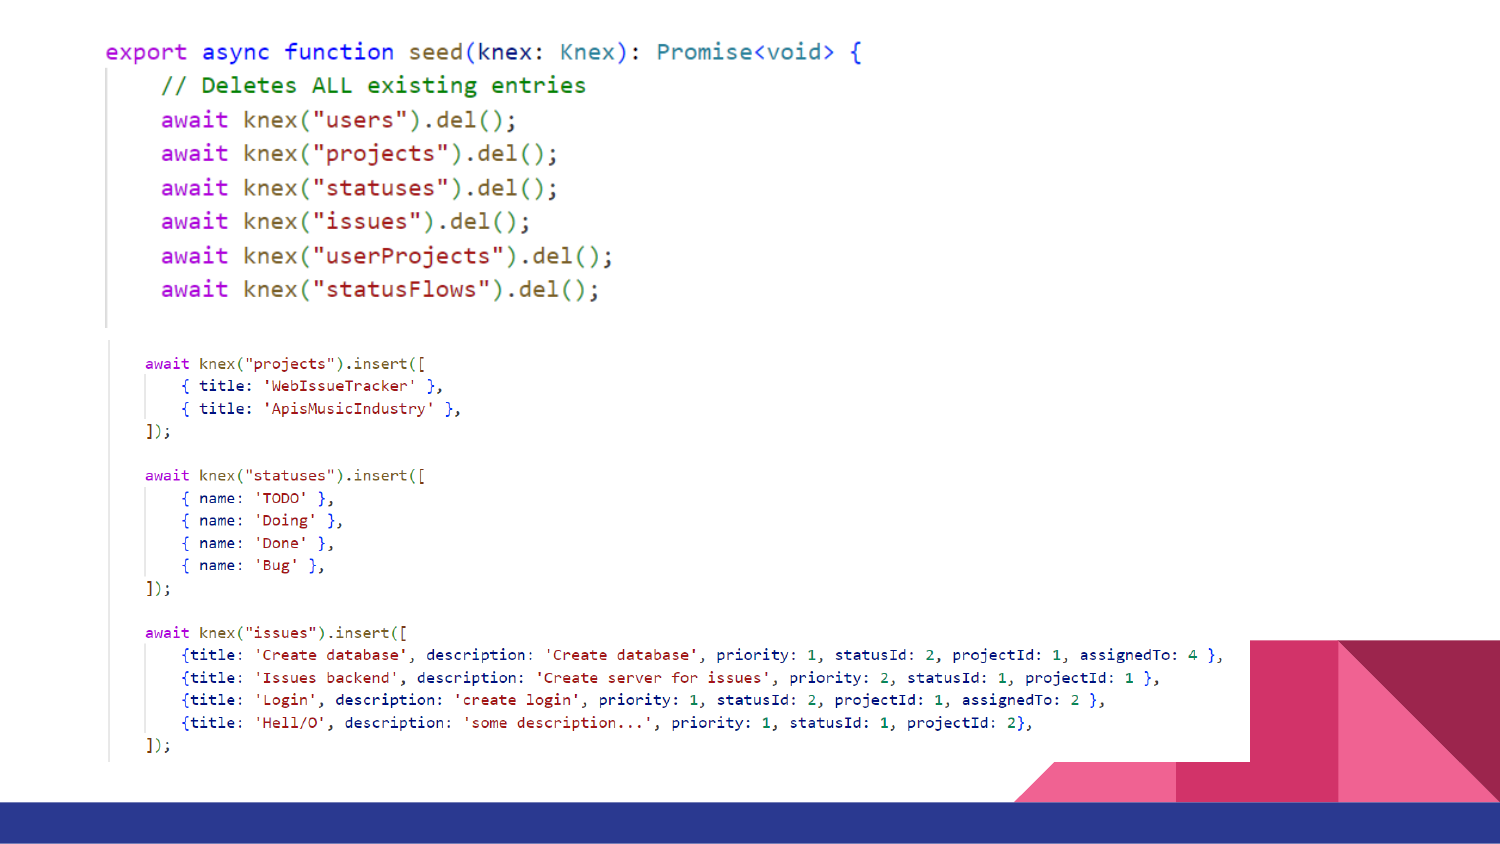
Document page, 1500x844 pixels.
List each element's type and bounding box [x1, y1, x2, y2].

picture [97, 339, 1250, 762]
picture [79, 30, 913, 328]
